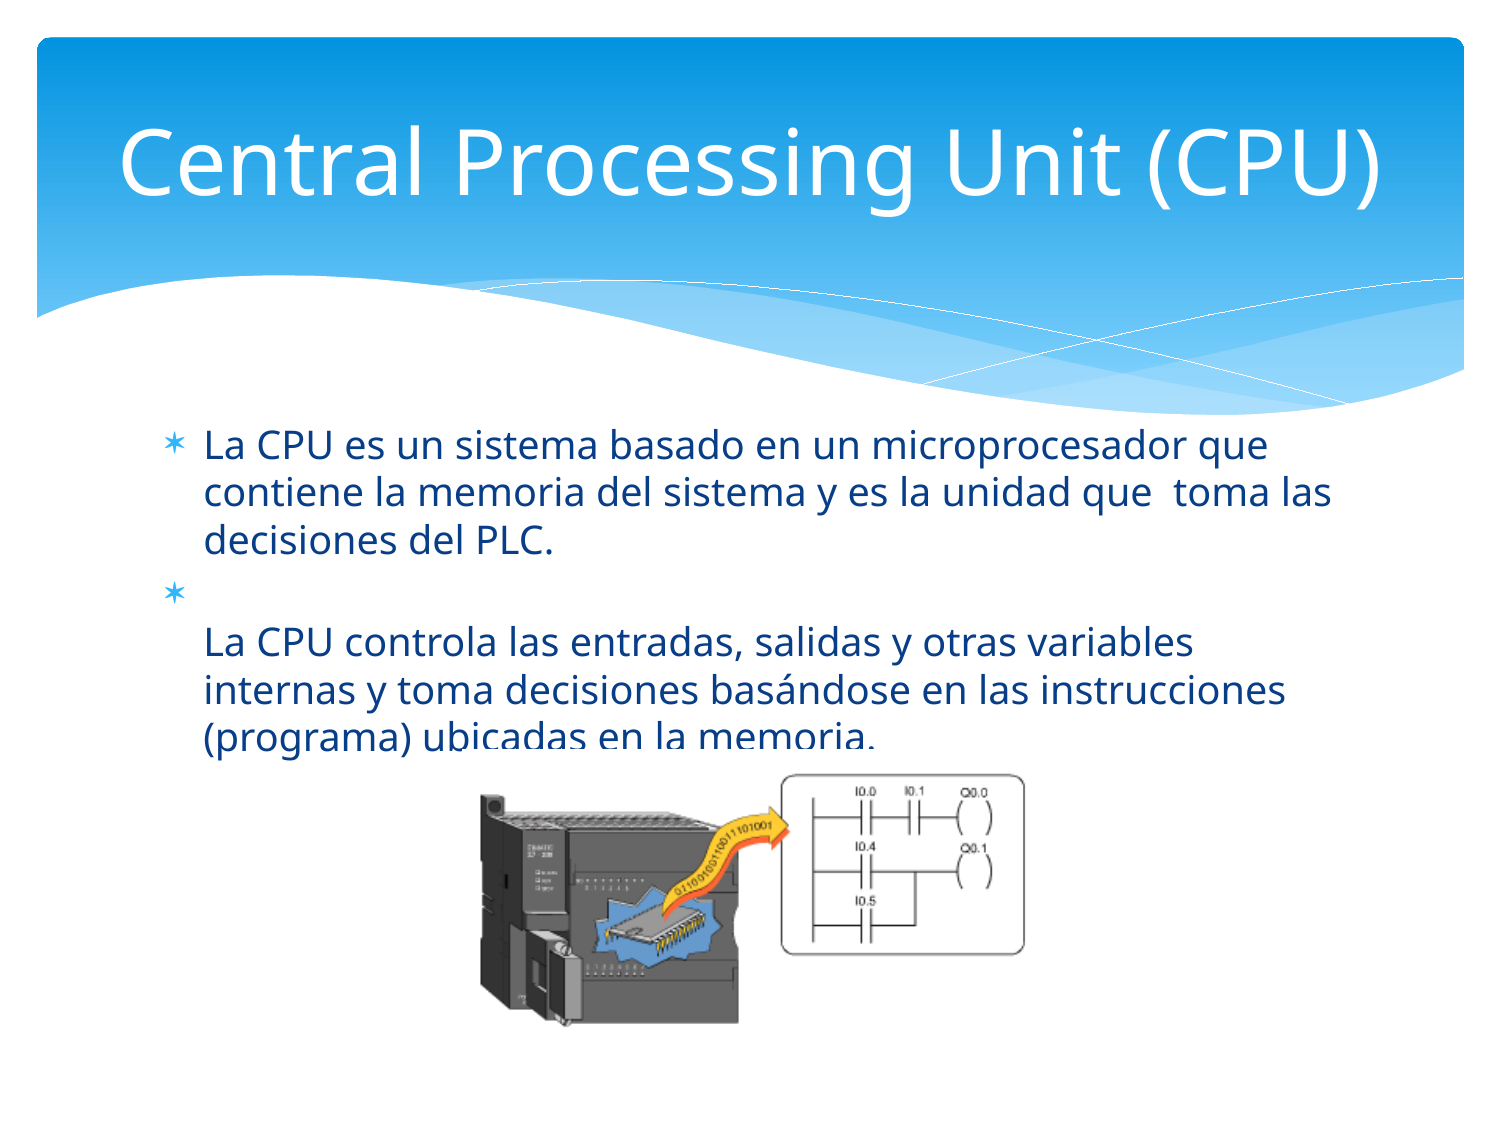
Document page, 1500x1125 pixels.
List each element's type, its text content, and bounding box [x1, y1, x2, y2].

title Central Processing Unit (CPU) [75, 55, 1425, 261]
list La CPU es un sistema basado en un microprocesador que contiene la memoria del sistema y es la unidad que toma las decisiones del PLC. La CPU controla las entradas, salidas y otras variables internas y toma decisiones basándose en las instrucciones (programa) ubicadas en la memoria. [150, 412, 1366, 775]
picture [462, 749, 1048, 1046]
